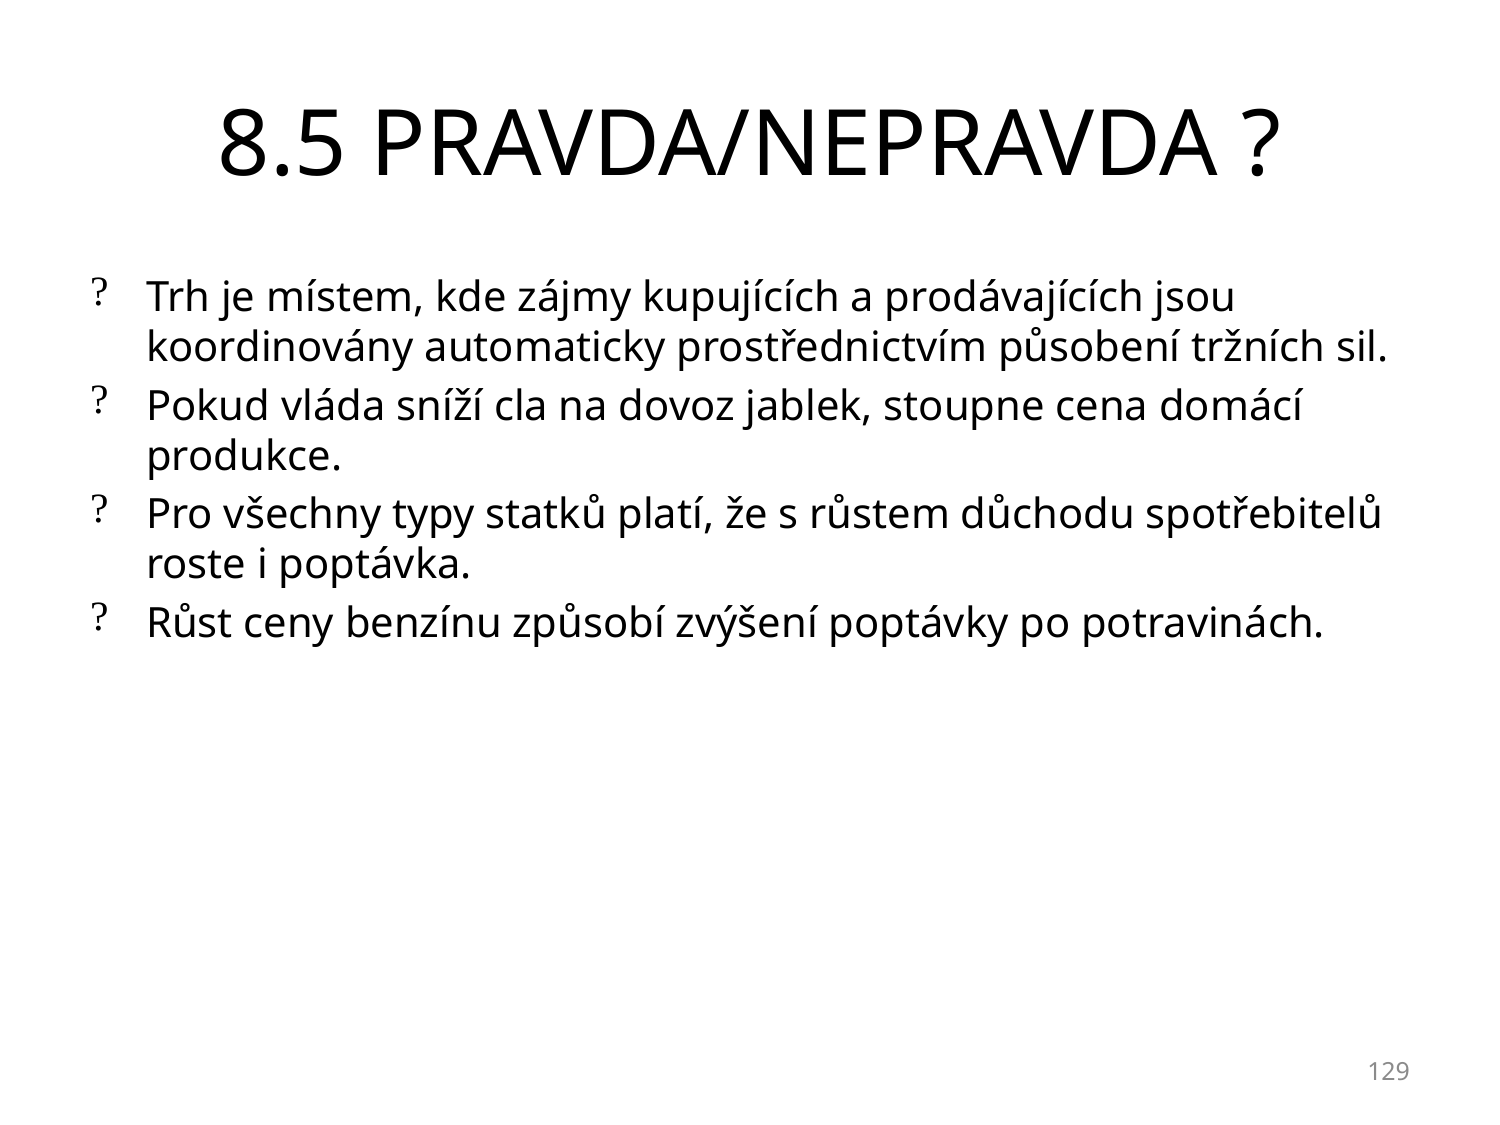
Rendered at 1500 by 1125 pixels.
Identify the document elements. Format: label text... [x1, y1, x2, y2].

slide_number 129 [1074, 1042, 1425, 1103]
list Trh je místem, kde zájmy kupujících a prodávajících jsou koordinovány automaticky prostřednictvím působení tržních sil. Pokud vláda sníží cla na dovoz jablek, stoupne cena domácí produkce. Pro všechny typy statků platí, že s růstem důchodu spotřebitelů roste i poptávka. Růst ceny benzínu způsobí zvýšení poptávky po potravinách. [75, 262, 1425, 1005]
title 8.5 PRAVDA/NEPRAVDA ? [75, 45, 1425, 233]
